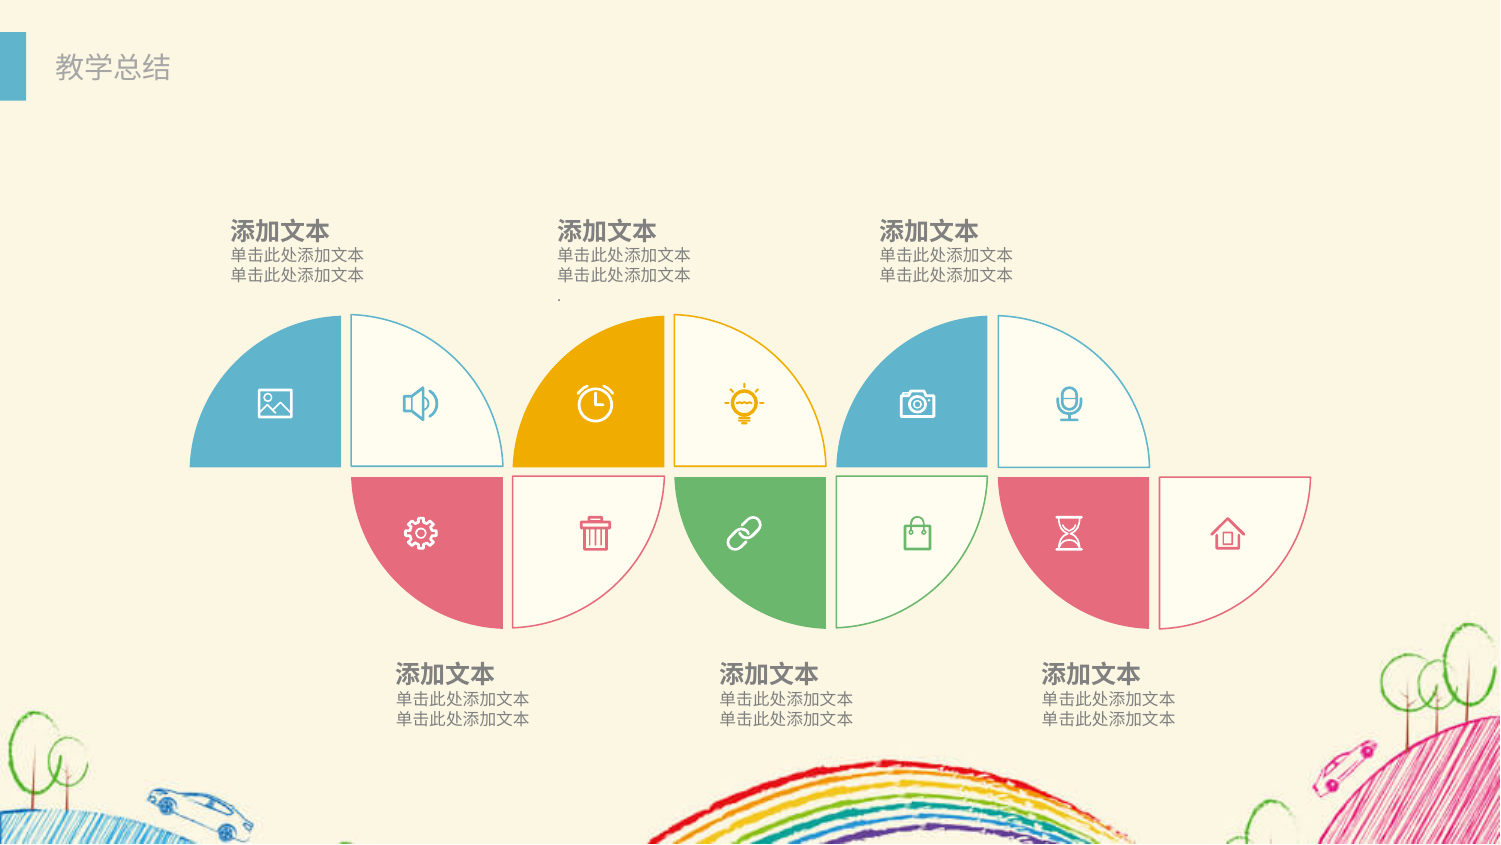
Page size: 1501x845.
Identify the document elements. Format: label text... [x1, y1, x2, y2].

text_box [351, 314, 503, 467]
text_box [903, 516, 932, 551]
text_box [576, 384, 614, 423]
text_box [512, 476, 665, 628]
text_box [836, 315, 988, 468]
text_box [674, 477, 826, 629]
text_box 添加文本 单击此处添加文本 单击此处添加文本 [719, 653, 944, 729]
text_box [257, 388, 293, 419]
text_box [1159, 477, 1311, 629]
text_box [512, 315, 665, 468]
text_box 添加文本 单击此处添加文本 单击此处添加文本 [395, 653, 621, 729]
text_box 添加文本 单击此处添加文本 单击此处添加文本 . [557, 209, 782, 306]
picture [0, 0, 1500, 844]
text_box [836, 476, 988, 628]
text_box [724, 382, 765, 425]
text_box [899, 389, 936, 418]
text_box 教学总结 [43, 43, 184, 91]
text_box [579, 515, 612, 551]
text_box [674, 314, 826, 467]
text_box [1056, 386, 1083, 422]
text_box [402, 386, 430, 421]
text_box [351, 477, 503, 629]
text_box [0, 31, 27, 102]
text_box [1210, 517, 1245, 550]
text_box [404, 516, 438, 550]
text_box [726, 516, 762, 551]
text_box [1055, 515, 1083, 551]
text_box [998, 315, 1150, 468]
text_box 添加文本 单击此处添加文本 单击此处添加文本 [879, 209, 1104, 286]
text_box [997, 477, 1150, 629]
text_box 添加文本 单击此处添加文本 单击此处添加文本 [1041, 653, 1266, 729]
text_box 添加文本 单击此处添加文本 单击此处添加文本 [230, 209, 455, 286]
text_box [189, 315, 342, 468]
text_box [428, 389, 439, 418]
